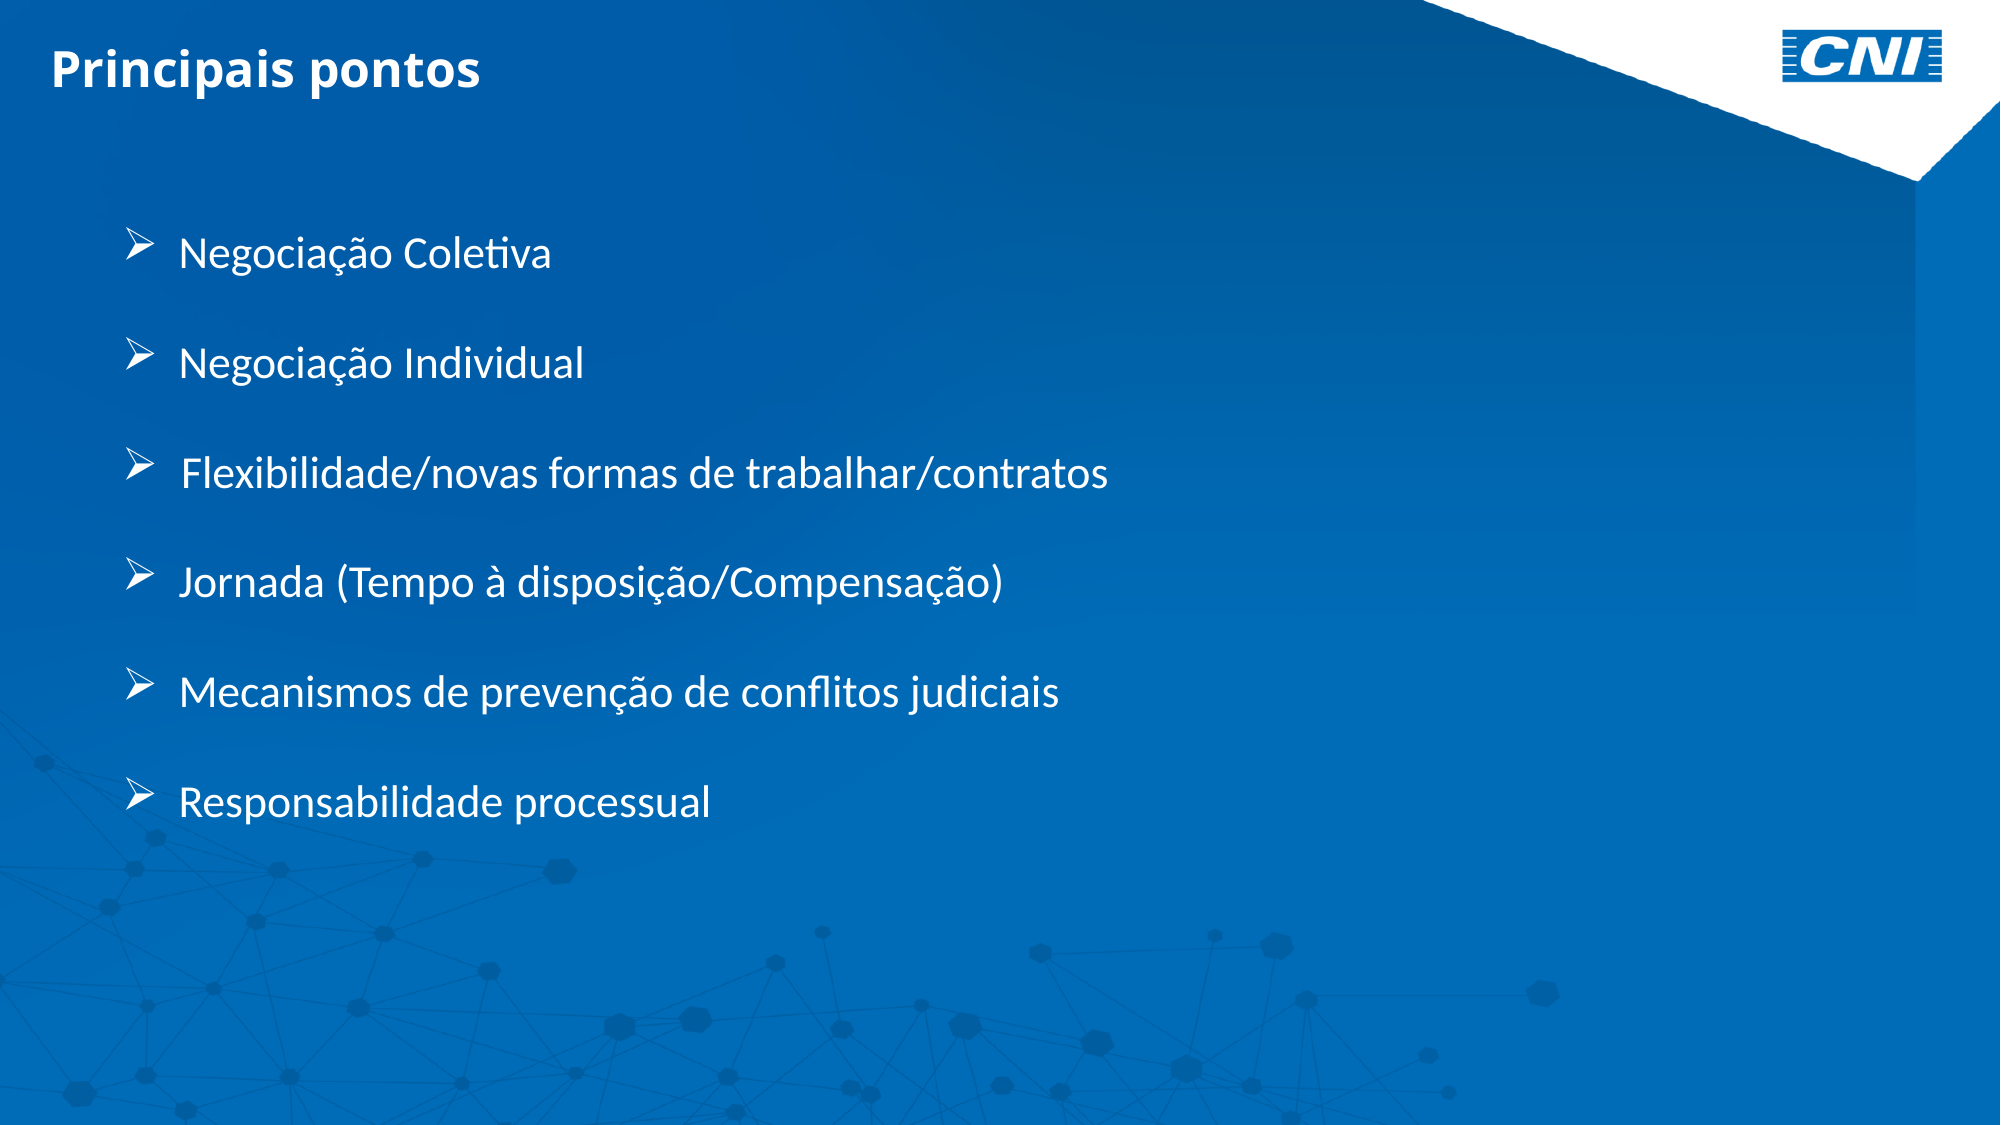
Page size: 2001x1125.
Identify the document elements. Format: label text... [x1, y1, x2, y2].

text_box Principais pontos [35, 30, 1956, 105]
text_box Negociação Coletiva Negociação Individual Flexibilidade/novas formas de trabalhar/contratos Jornada (Tempo à disposição/Compensação) Mecanismos de prevenção de conflitos judiciais Responsabilidade processual [107, 214, 1400, 835]
picture [0, 0, 2000, 1125]
